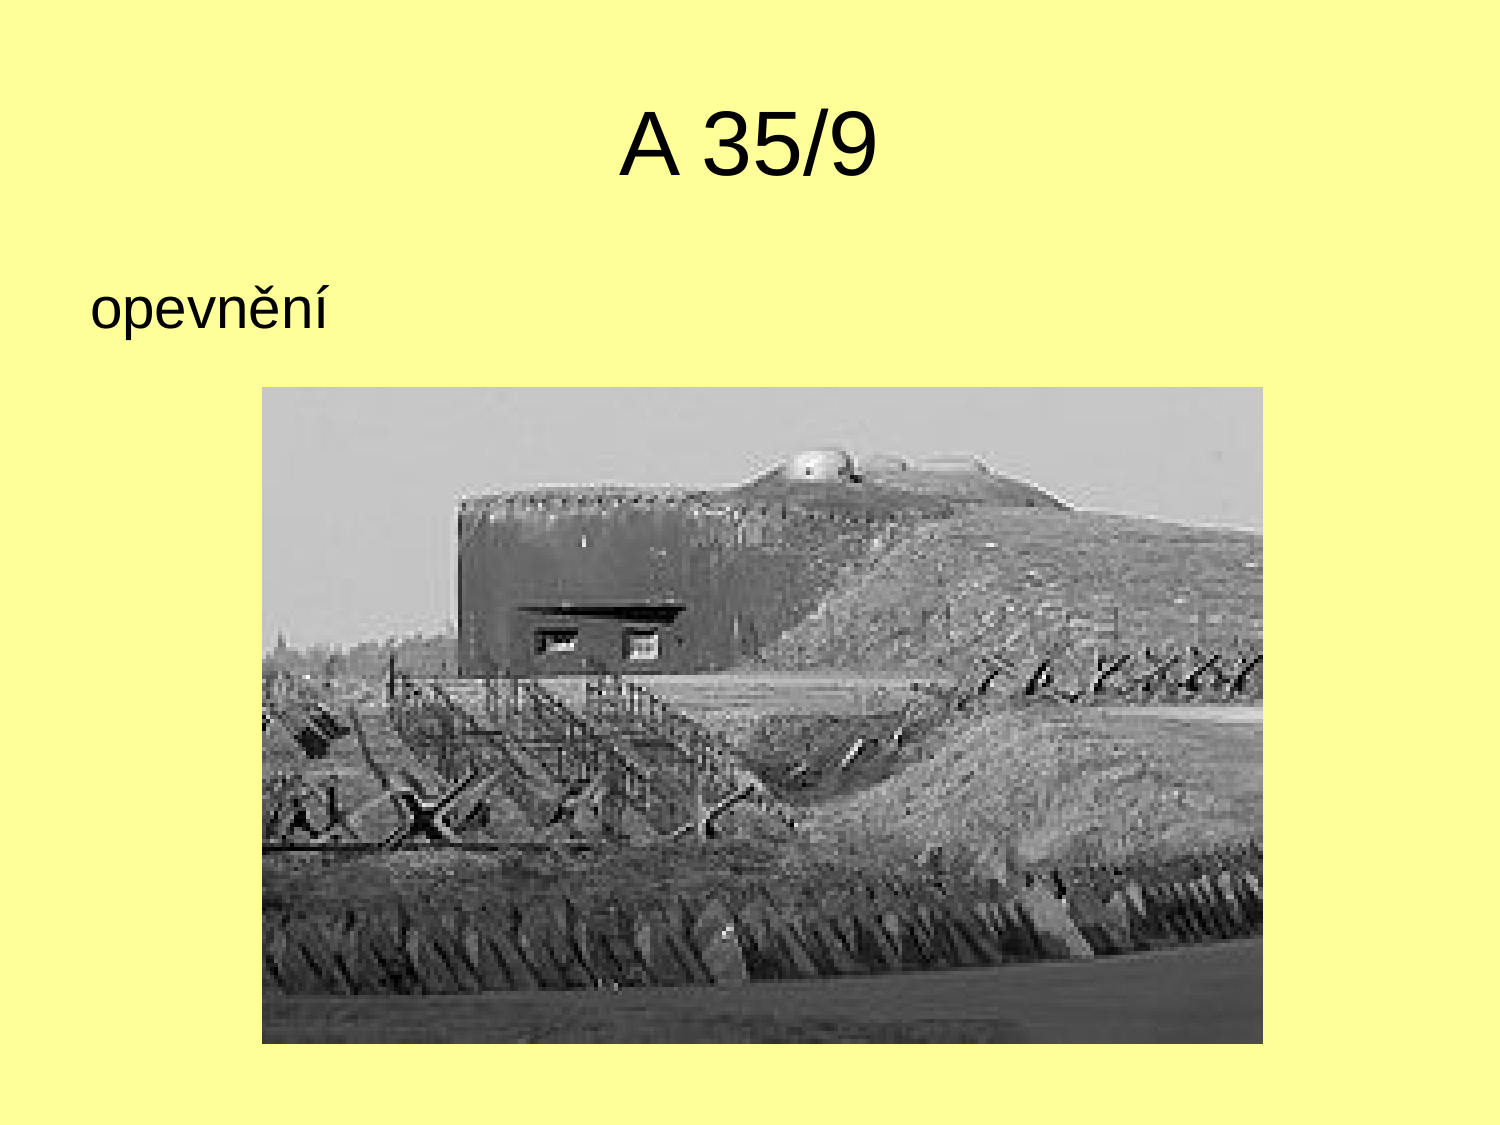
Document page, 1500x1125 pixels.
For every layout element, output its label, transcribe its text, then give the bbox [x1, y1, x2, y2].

list opevnění [75, 262, 1425, 375]
title A 35/9 [75, 45, 1425, 233]
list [262, 387, 1263, 1044]
